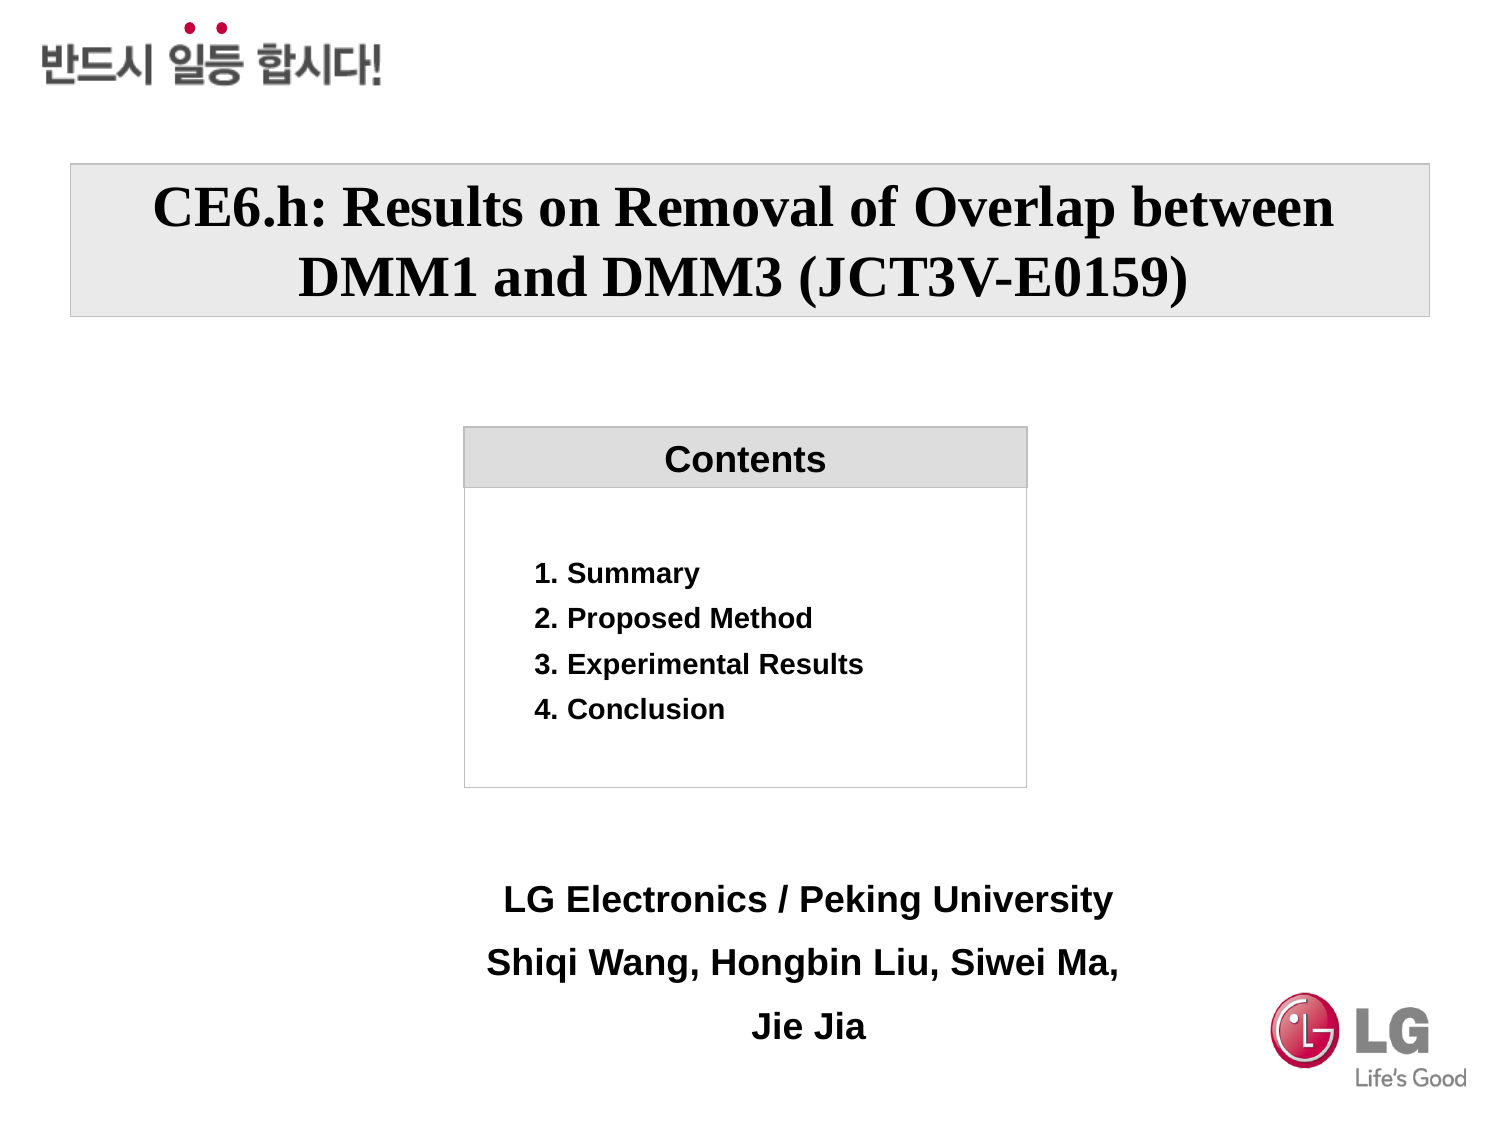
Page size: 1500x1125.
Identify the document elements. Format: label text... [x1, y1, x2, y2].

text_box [31, 21, 384, 97]
text_box LG Electronics / Peking University Shiqi Wang, Hongbin Liu, Siwei Ma, Jie Jia [363, 867, 1254, 1055]
text_box [70, 163, 1430, 317]
picture [1269, 985, 1466, 1093]
text_box 1. Summary 2. Proposed Method 3. Experimental Results 4. Conclusion [464, 488, 1027, 787]
text_box Contents [463, 427, 1028, 488]
text_box CE6.h: Results on Removal of Overlap between DMM1 and DMM3 (JCT3V-E0159) [93, 160, 1395, 316]
